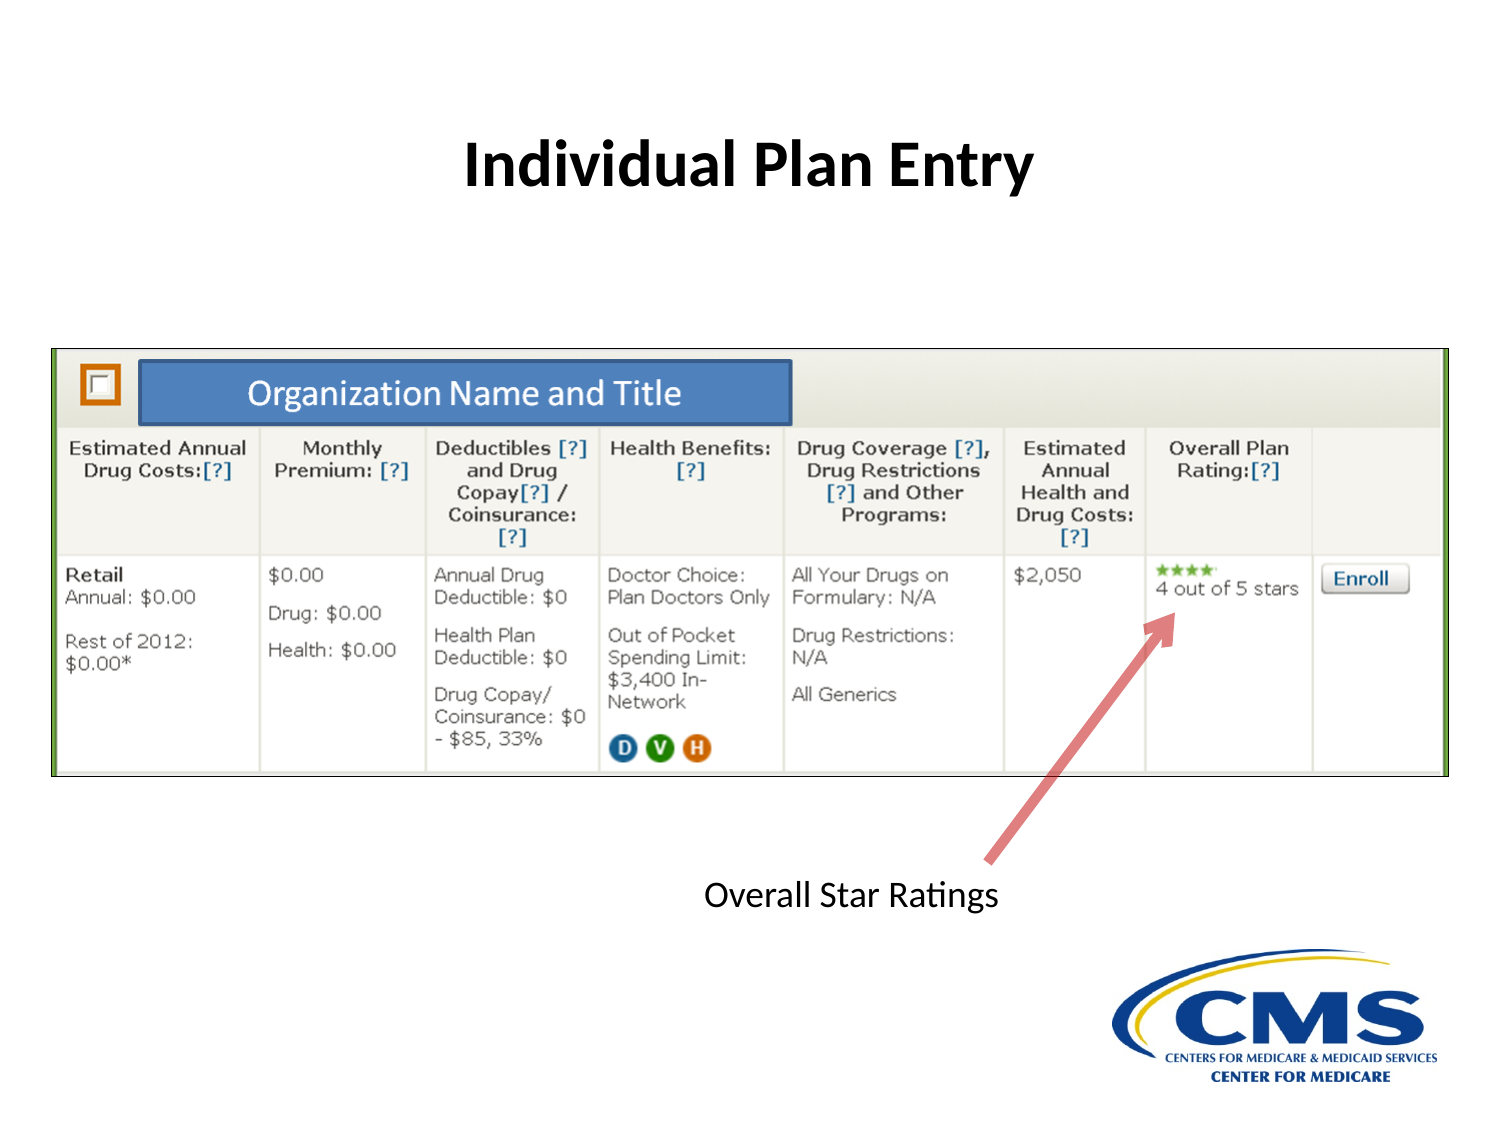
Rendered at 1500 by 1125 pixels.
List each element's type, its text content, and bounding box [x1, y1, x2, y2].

text_box Overall Star Ratings [689, 862, 1015, 923]
picture [51, 348, 1449, 777]
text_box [987, 612, 1176, 863]
text_box Individual Plan Entry [425, 112, 1075, 208]
picture [1112, 949, 1437, 1082]
